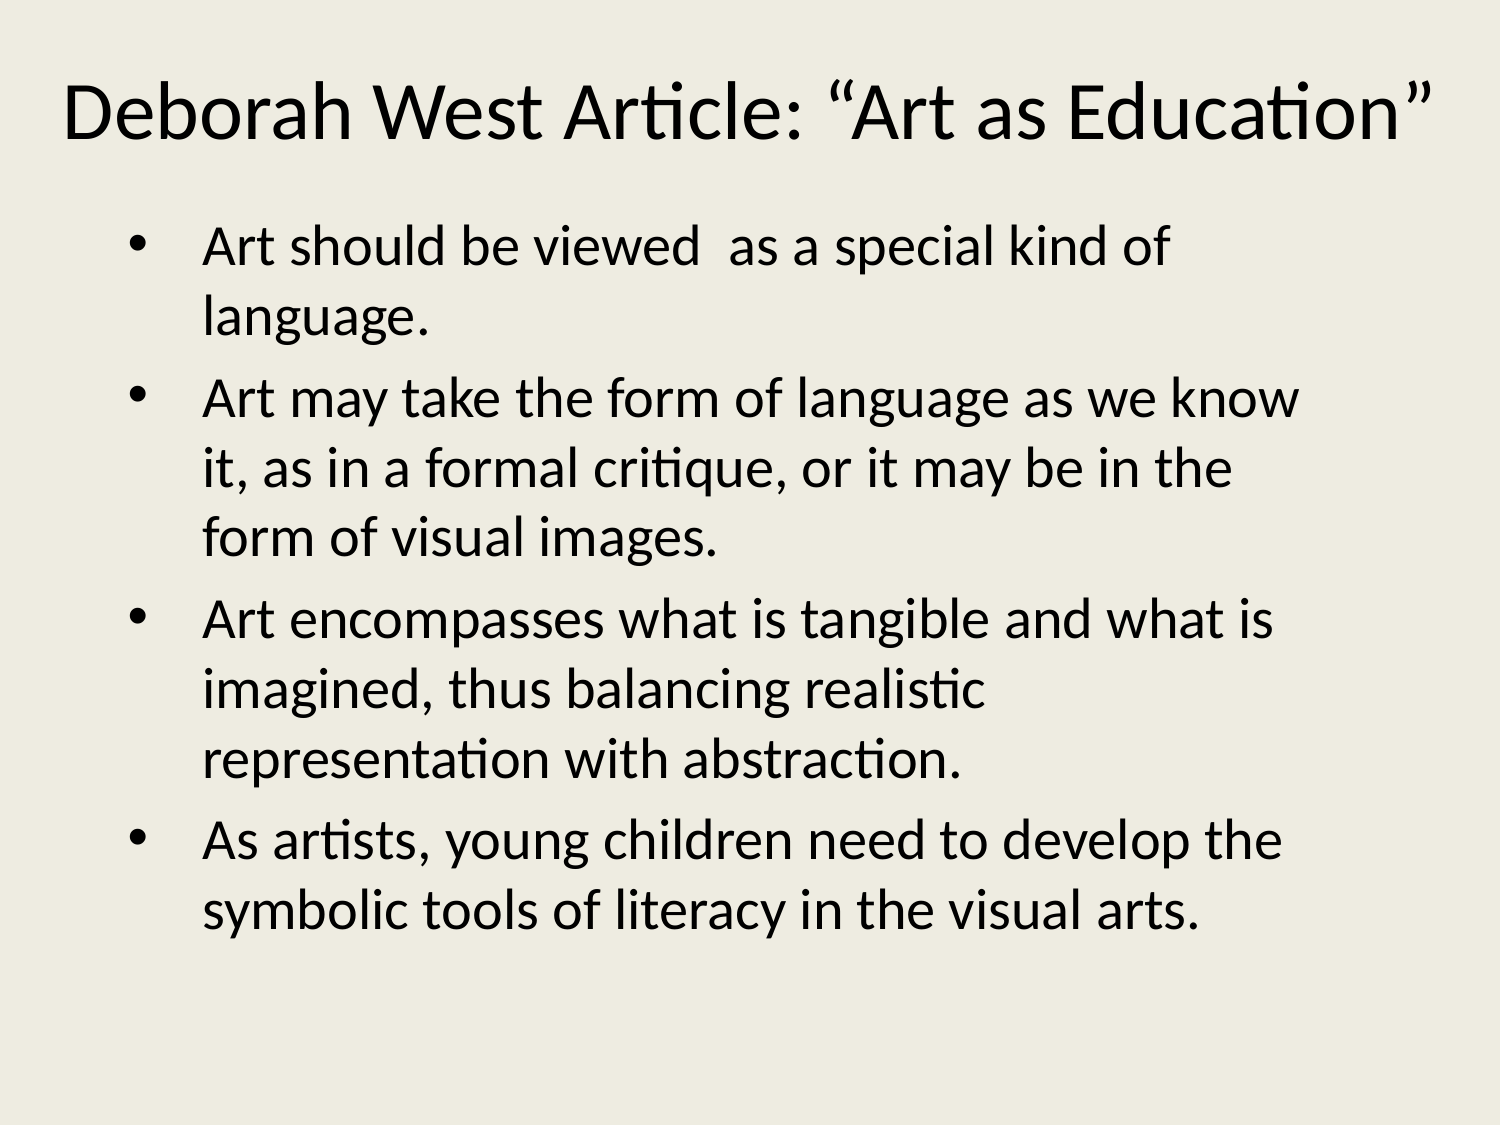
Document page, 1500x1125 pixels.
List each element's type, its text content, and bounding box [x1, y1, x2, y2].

title Deborah West Article: “Art as Education” [0, 24, 1500, 188]
subtitle Art should be viewed as a special kind of language. Art may take the form of language as we know it, as in a formal critique, or it may be in the form of visual images. Art encompasses what is tangible and what is imagined, thus balancing realistic representation with abstraction. As artists, young children need to develop the symbolic tools of literacy in the visual arts. [112, 200, 1363, 975]
